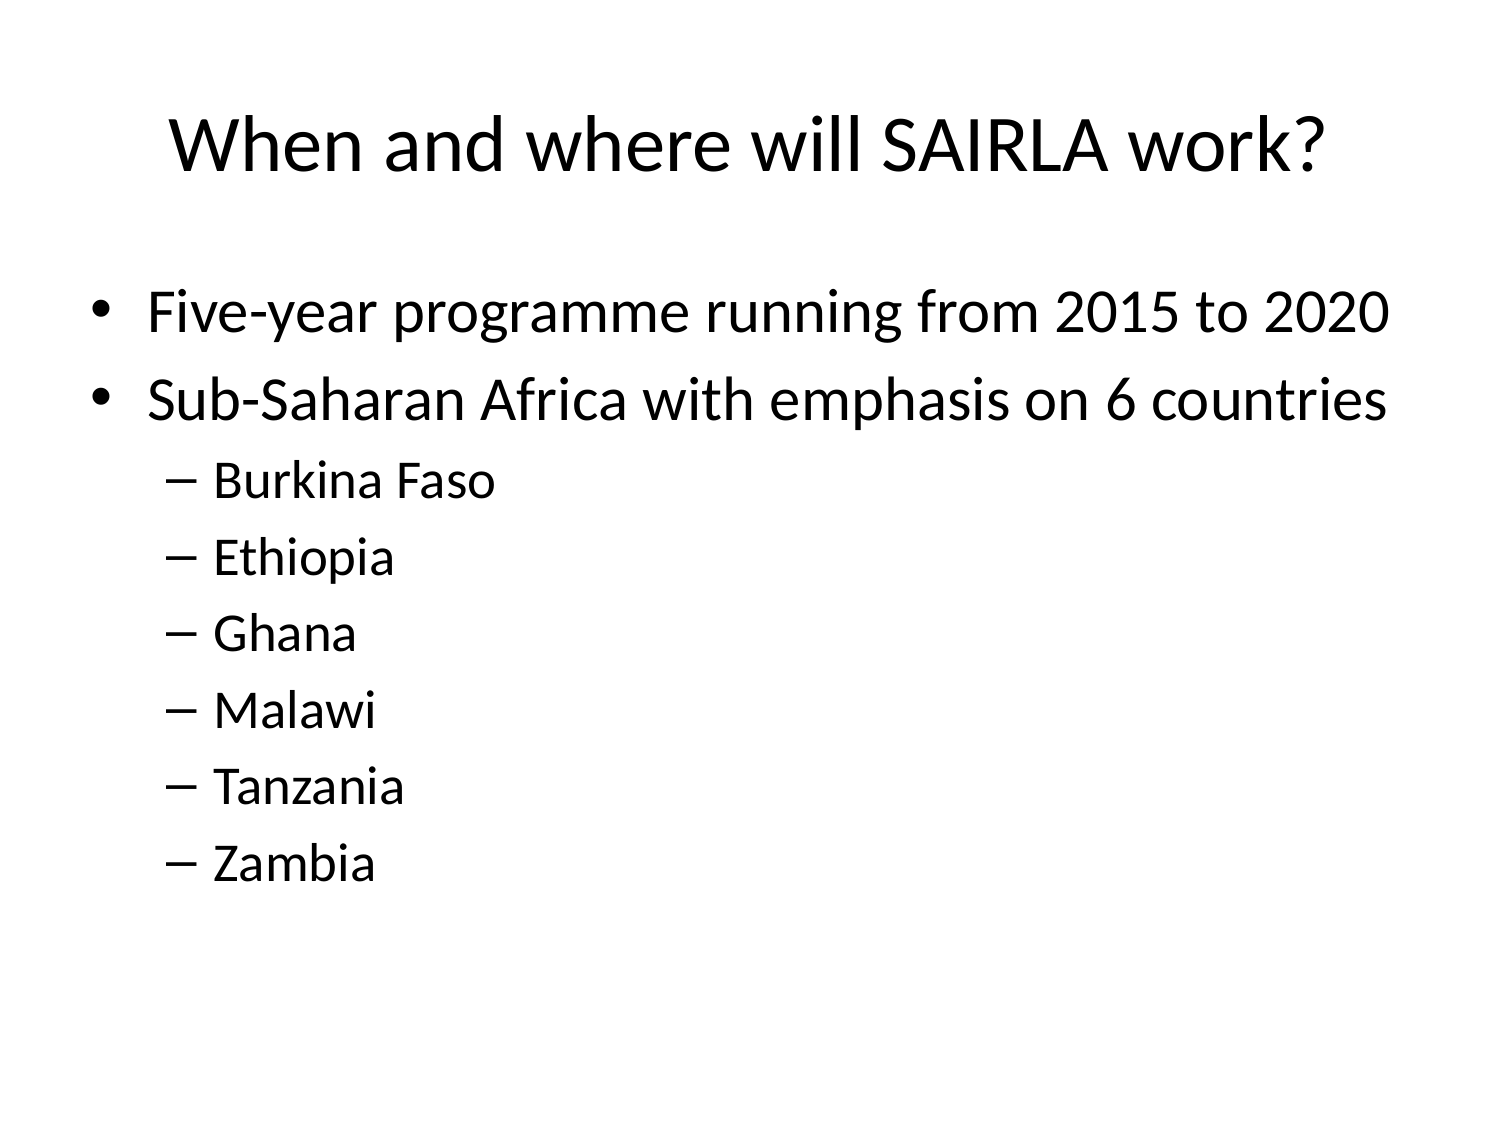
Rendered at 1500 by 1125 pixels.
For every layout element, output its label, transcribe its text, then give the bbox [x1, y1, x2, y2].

title When and where will SAIRLA work? [75, 45, 1425, 233]
list Five-year programme running from 2015 to 2020 Sub-Saharan Africa with emphasis on 6 countries Burkina Faso Ethiopia Ghana Malawi Tanzania Zambia [75, 262, 1425, 1005]
